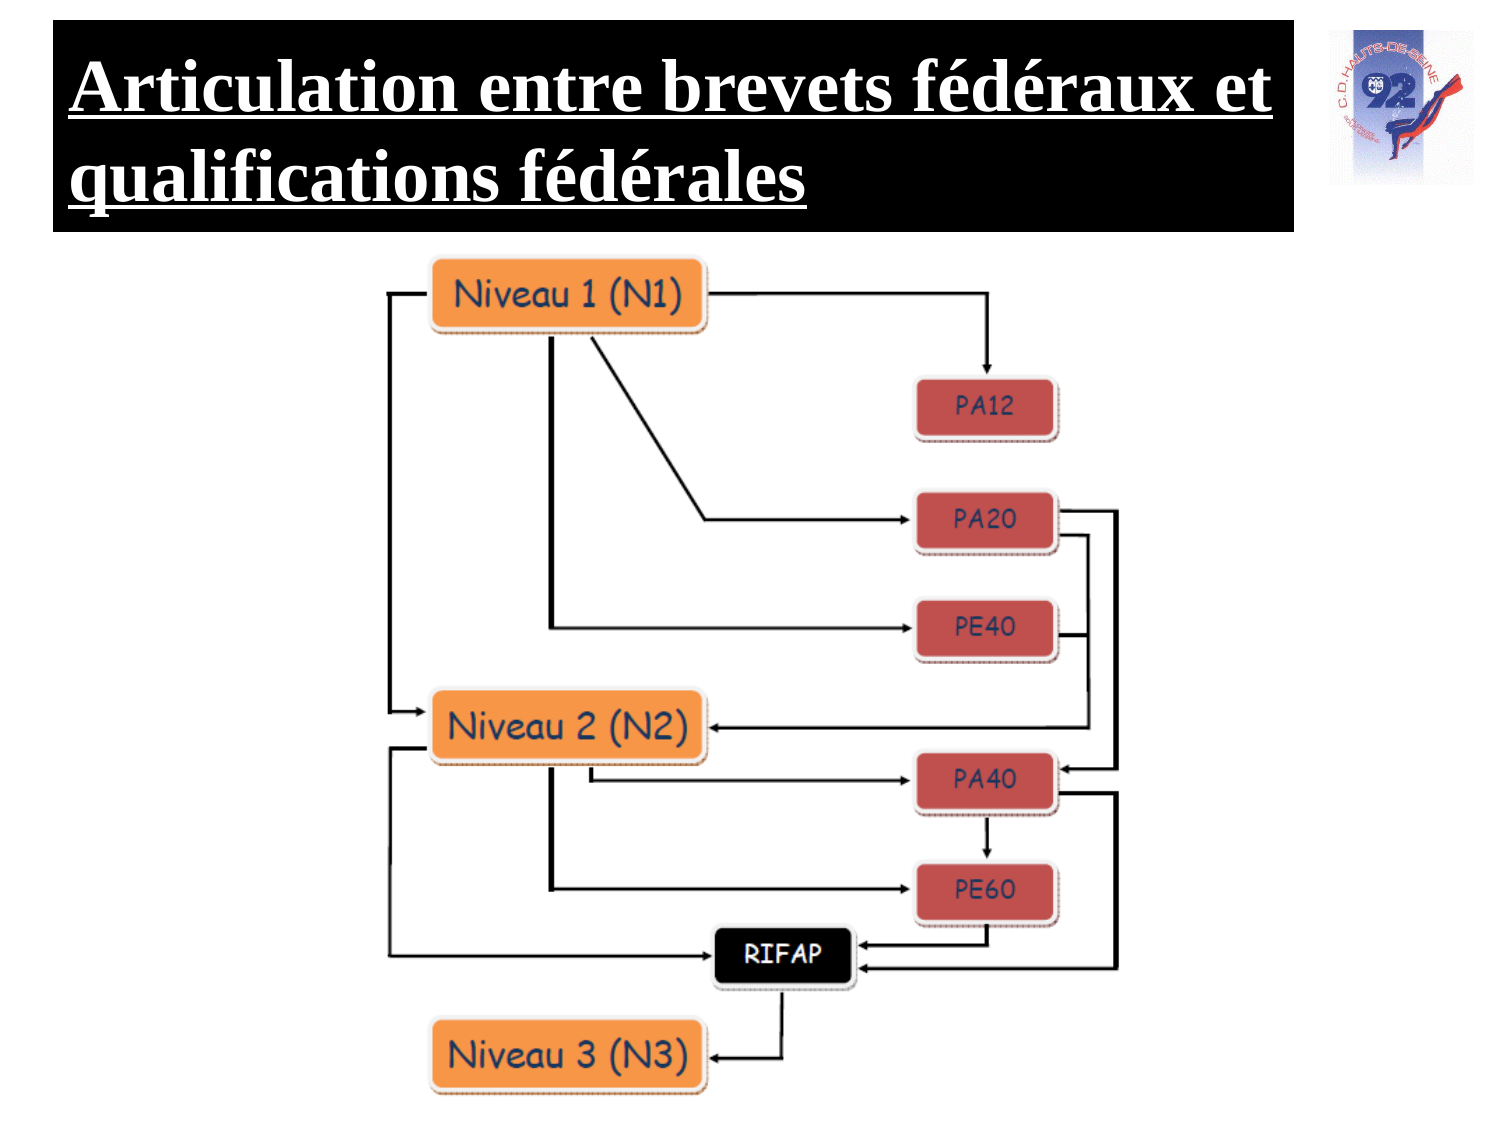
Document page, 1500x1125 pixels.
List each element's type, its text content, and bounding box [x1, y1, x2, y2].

picture [359, 243, 1141, 1106]
picture [1328, 30, 1474, 185]
title Articulation entre brevets fédéraux et qualifications fédérales [53, 20, 1294, 232]
